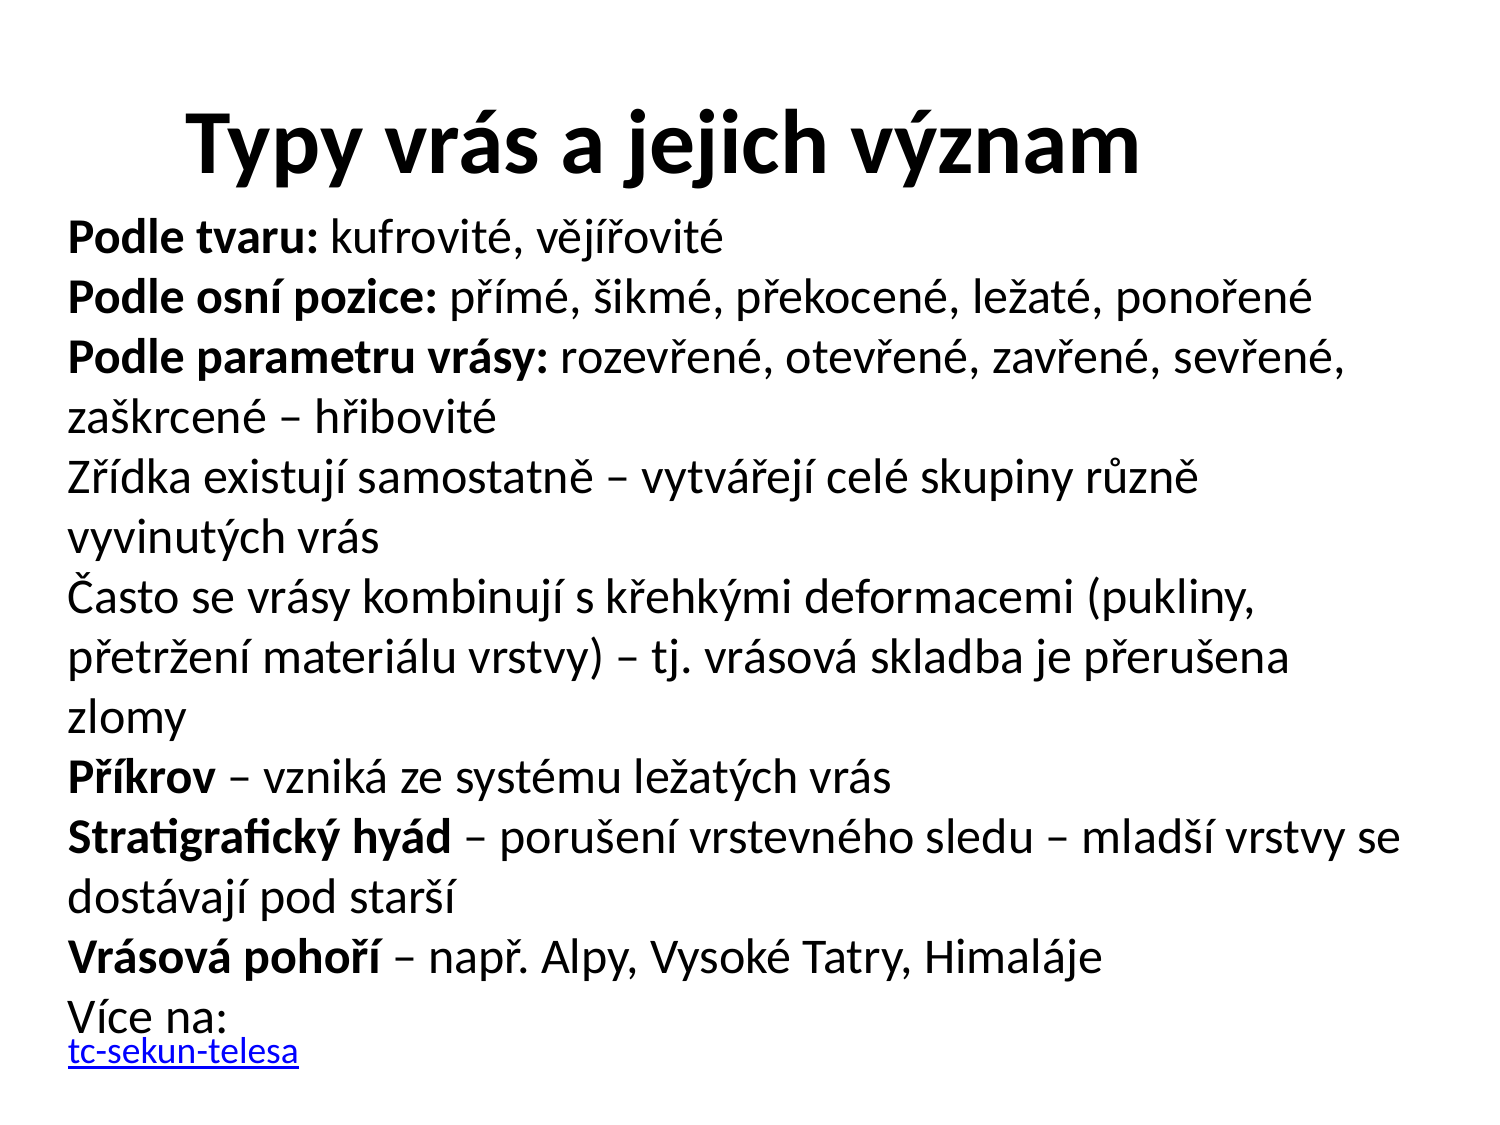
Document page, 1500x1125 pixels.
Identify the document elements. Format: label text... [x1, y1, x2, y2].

title Typy vrás a jejich význam [0, 42, 1350, 231]
text_box Podle tvaru: kufrovité, vějířovité Podle osní pozice: přímé, šikmé, překocené, ležaté, ponořené Podle parametru vrásy: rozevřené, otevřené, zavřené, sevřené, zaškrcené – hřibovité Zřídka existují samostatně – vytvářejí celé skupiny různě vyvinutých vrás Často se vrásy kombinují s křehkými deformacemi (pukliny, přetržení materiálu vrstvy) – tj. vrásová skladba je přerušena zlomy Příkrov – vzniká ze systému ležatých vrás Stratigrafický hyád – porušení vrstevného sledu – mladší vrstvy se dostávají pod starší Vrásová pohoří – např. Alpy, Vysoké Tatry, Himaláje Více na: [53, 196, 1424, 1125]
